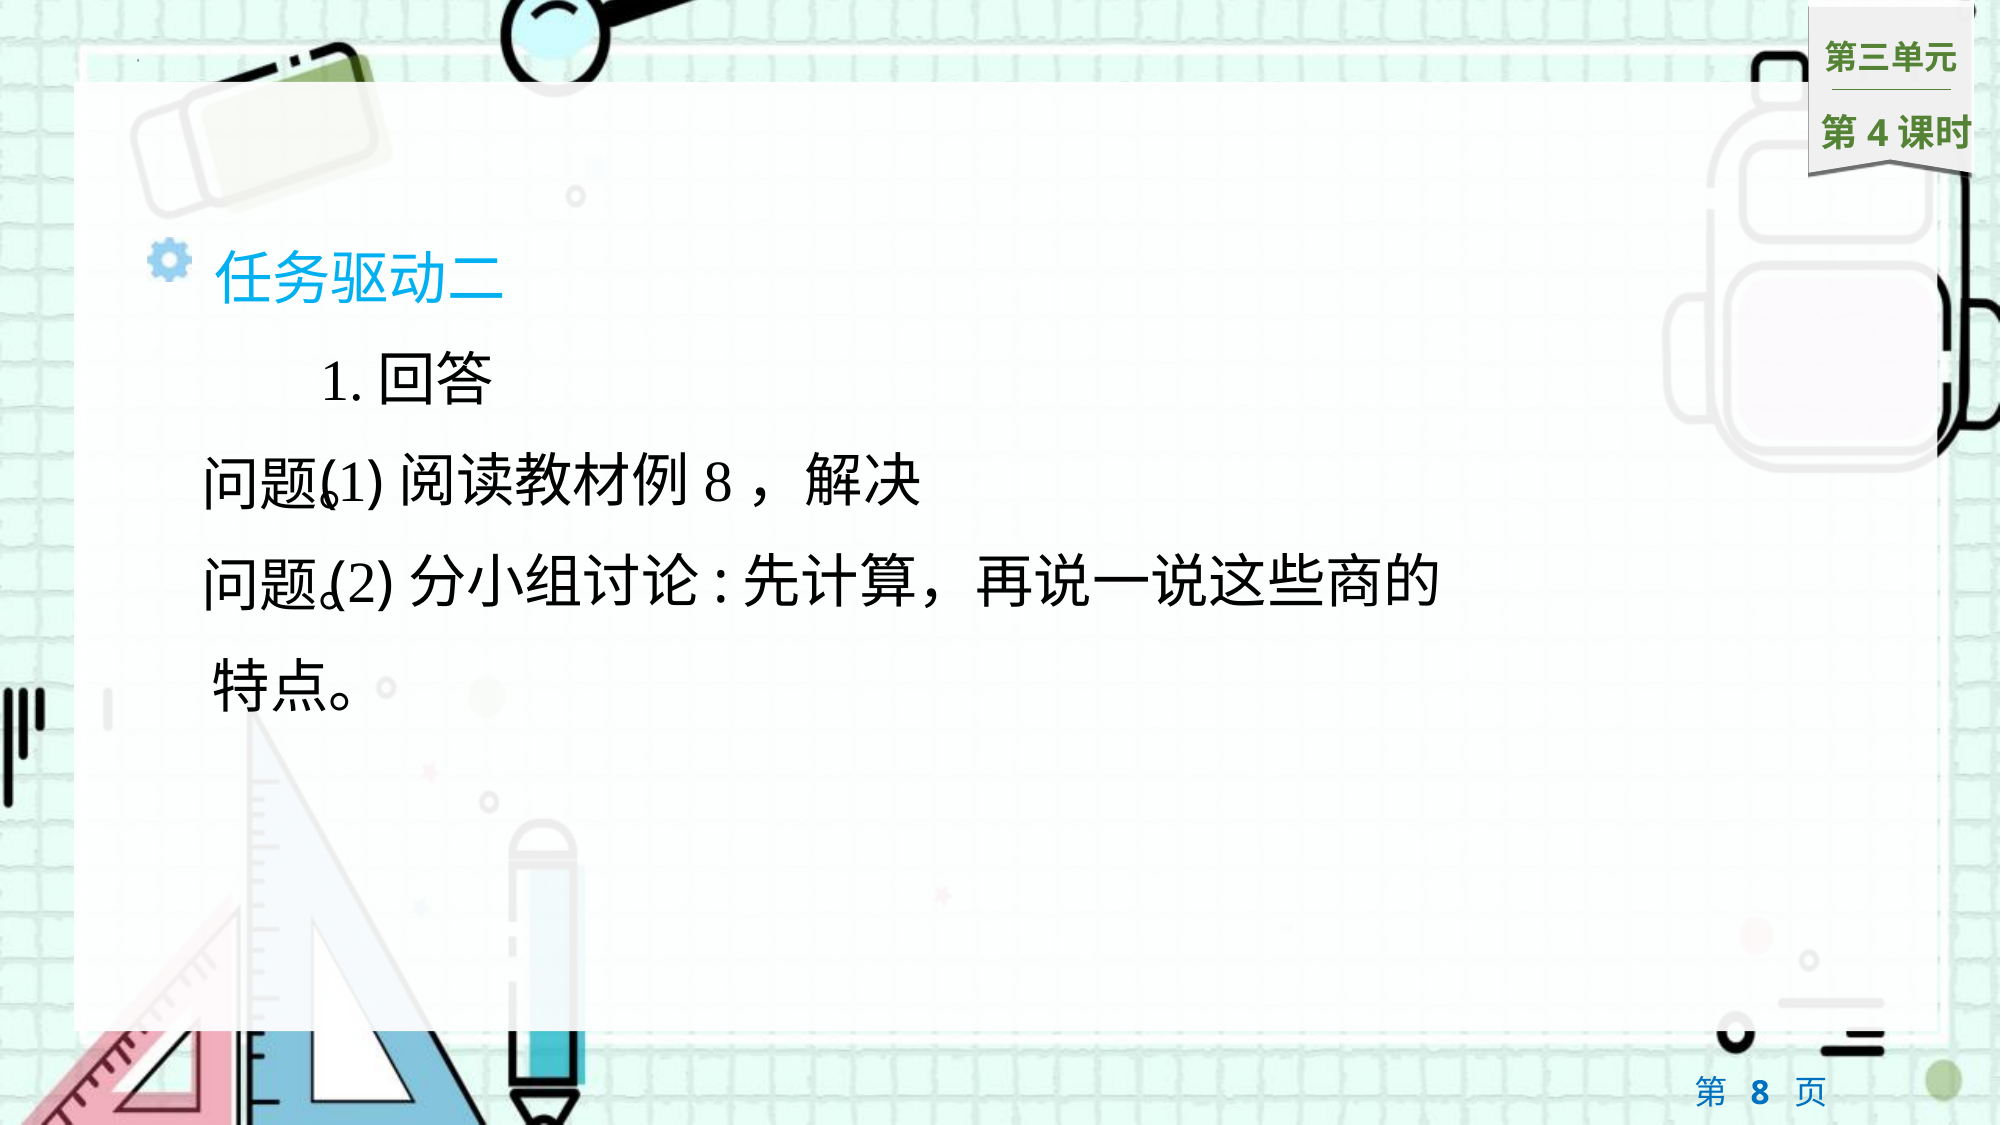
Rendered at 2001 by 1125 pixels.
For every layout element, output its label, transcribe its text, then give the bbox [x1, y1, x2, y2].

text_box 任务驱动二 [143, 206, 506, 312]
text_box 1.回答问题。 [201, 307, 552, 408]
picture [147, 237, 192, 282]
picture [1938, 168, 1971, 176]
text_box (2)分小组讨论:先计算，再说一说这些商的特点。 [211, 509, 1499, 615]
text_box (1)阅读教材例8，解决问题。 [201, 408, 979, 514]
picture [0, 0, 2000, 1125]
